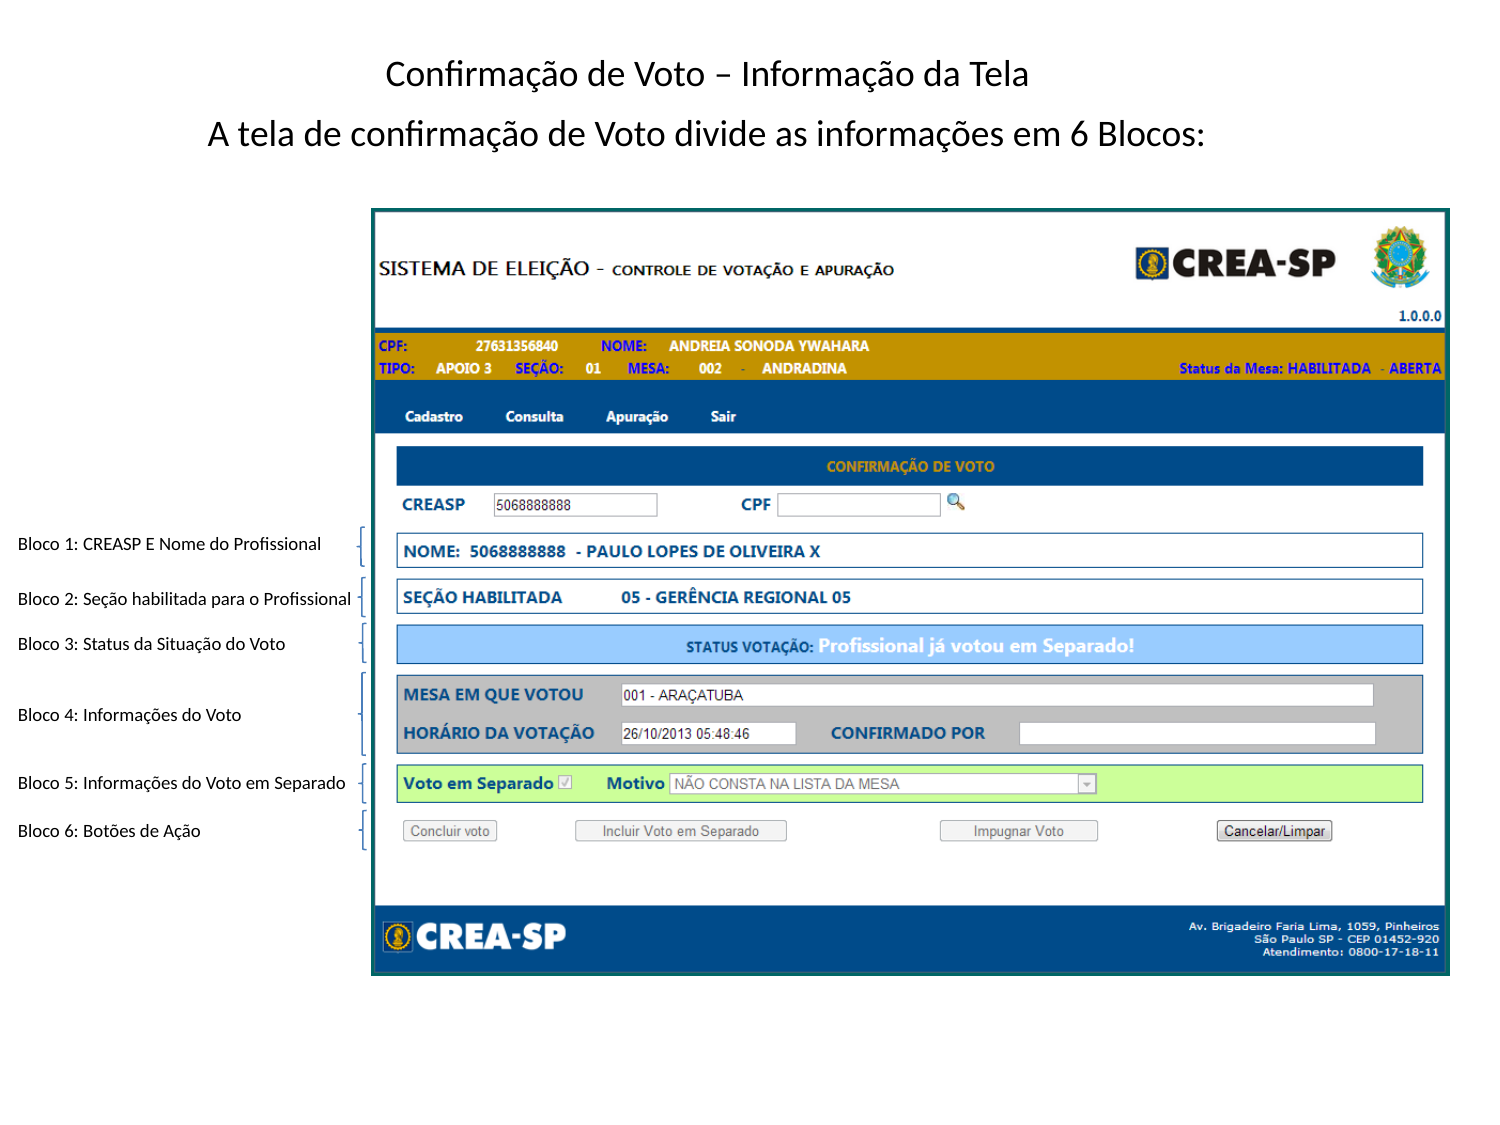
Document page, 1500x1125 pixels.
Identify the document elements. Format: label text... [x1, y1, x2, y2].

text_box Bloco 3: Status da Situação do Voto [3, 623, 366, 661]
text_box A tela de confirmação de Voto divide as informações em 6 Blocos: [192, 101, 1223, 162]
text_box Bloco 5: Informações do Voto em Separado [3, 763, 366, 802]
text_box Confirmação de Voto – Informação da Tela [370, 41, 1046, 101]
picture [371, 207, 1450, 977]
text_box Bloco 4: Informações do Voto [3, 695, 366, 733]
text_box [361, 671, 366, 695]
text_box Bloco 2: Seção habilitada para o Profissional [3, 579, 366, 617]
text_box Bloco 1: CREASP E Nome do Profissional [3, 524, 366, 562]
text_box Bloco 6: Botões de Ação [3, 810, 366, 849]
text_box [361, 733, 366, 757]
